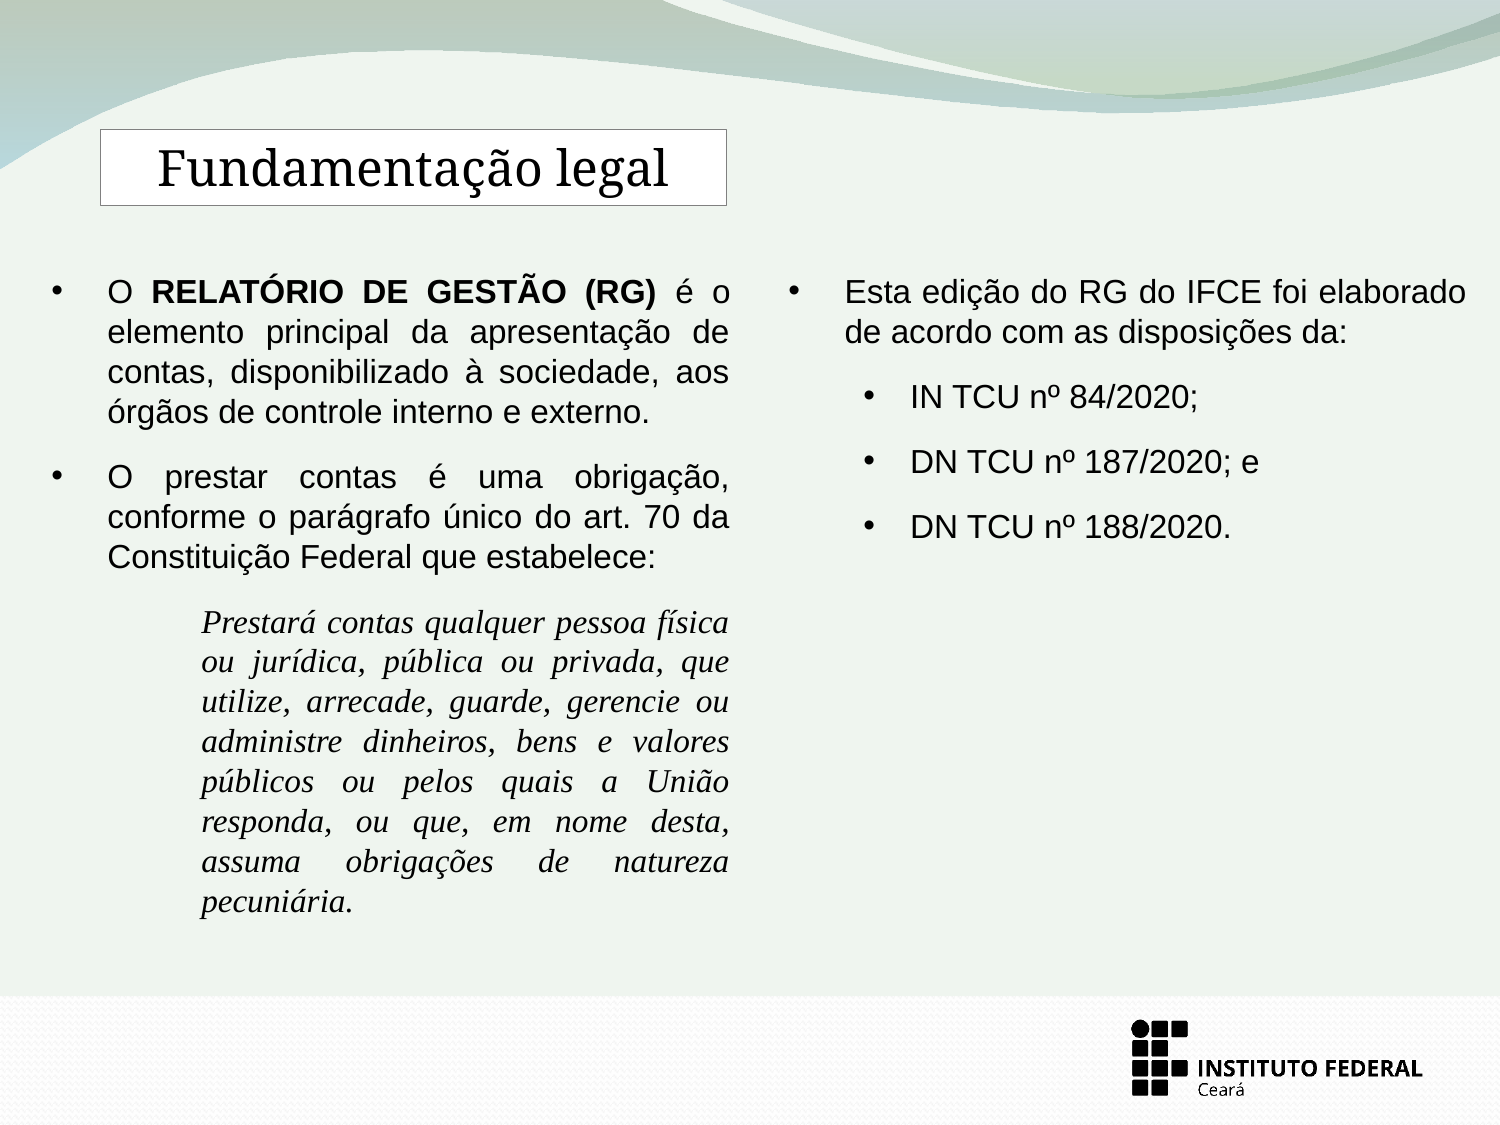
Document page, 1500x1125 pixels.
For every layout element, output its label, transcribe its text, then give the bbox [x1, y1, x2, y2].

picture [1128, 955, 1425, 1125]
text_box O RELATÓRIO DE GESTÃO (RG) é o elemento principal da apresentação de contas, disponibilizado à sociedade, aos órgãos de controle interno e externo. O prestar contas é uma obrigação, conforme o parágrafo único do art. 70 da Constituição Federal que estabelece: Prestará contas qualquer pessoa física ou jurídica, pública ou privada, que utilize, arrecade, guarde, gerencie ou administre dinheiros, bens e valores públicos ou pelos quais a União responda, ou que, em nome desta, assuma obrigações de natureza pecuniária. [36, 262, 746, 977]
text_box Fundamentação legal [98, 127, 728, 207]
text_box Esta edição do RG do IFCE foi elaborado de acordo com as disposições da: IN TCU nº 84/2020; DN TCU nº 187/2020; e DN TCU nº 188/2020. [773, 262, 1483, 593]
